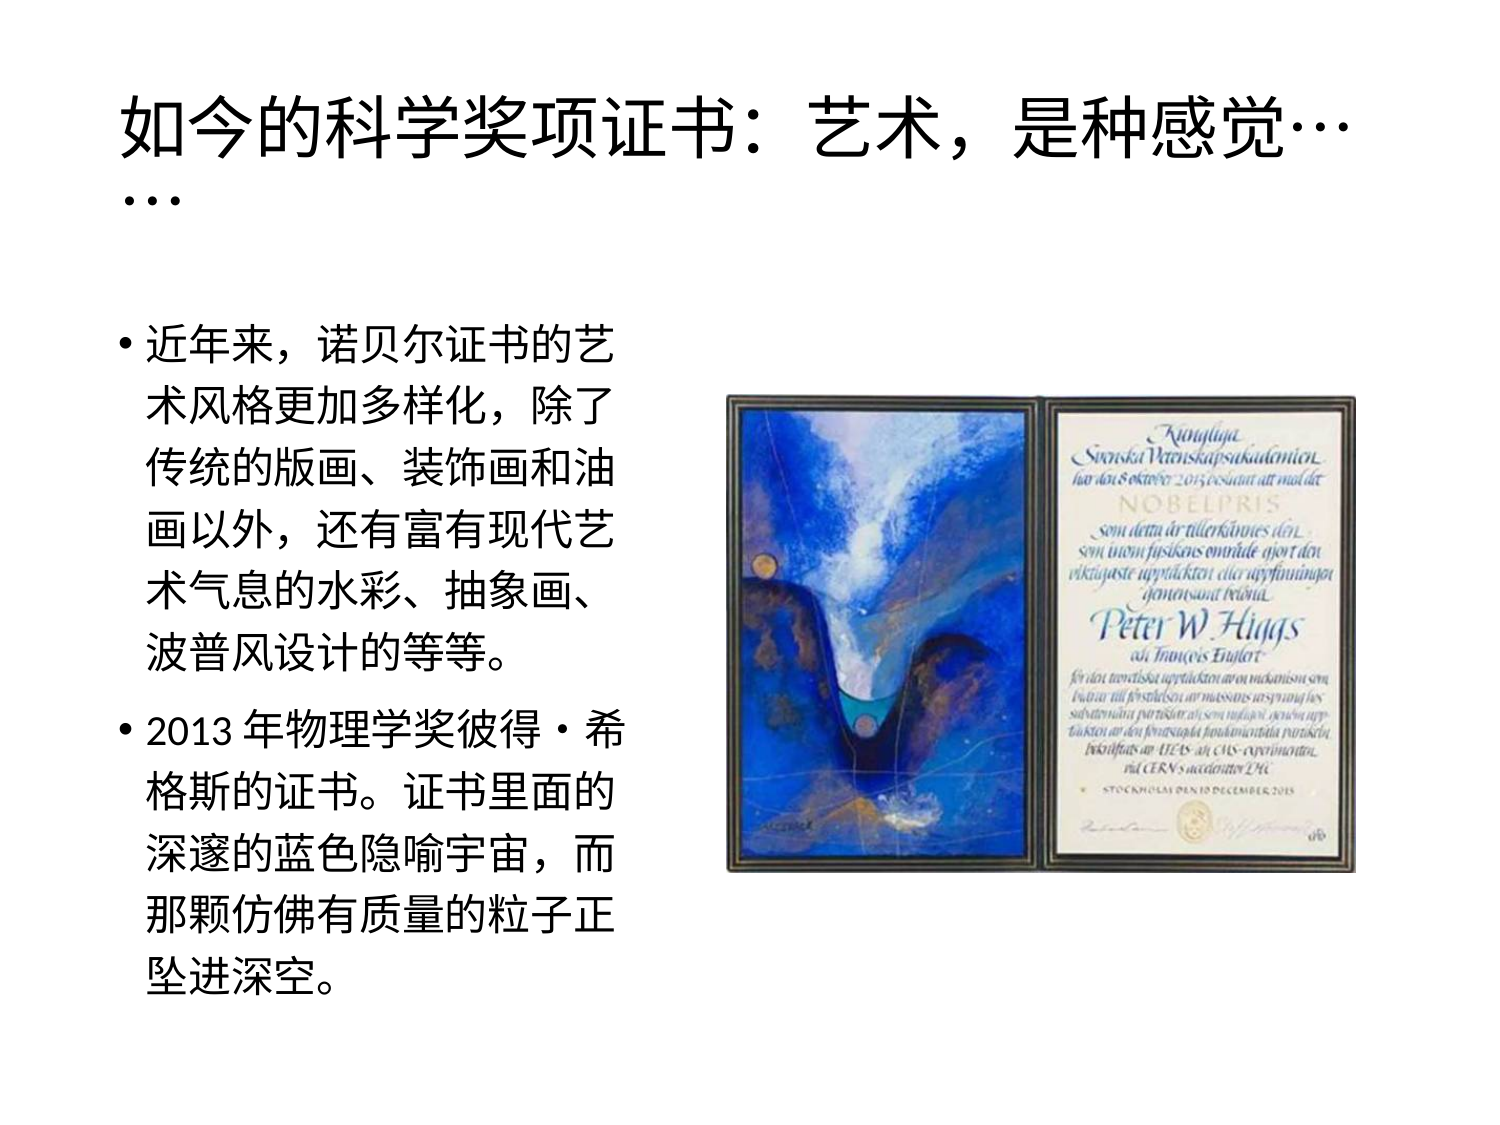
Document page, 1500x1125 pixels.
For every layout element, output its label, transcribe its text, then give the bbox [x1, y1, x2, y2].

picture [726, 394, 1356, 873]
list 近年来，诺贝尔证书的艺术风格更加多样化，除了传统的版画、装饰画和油画以外，还有富有现代艺术气息的水彩、抽象画、波普风设计的等等。 2013年物理学奖彼得•希格斯的证书。证书里面的深邃的蓝色隐喻宇宙，而那颗仿佛有质量的粒子正坠进深空。 [103, 299, 668, 1014]
title 如今的科学奖项证书：艺术，是种感觉…… [103, 59, 1397, 278]
